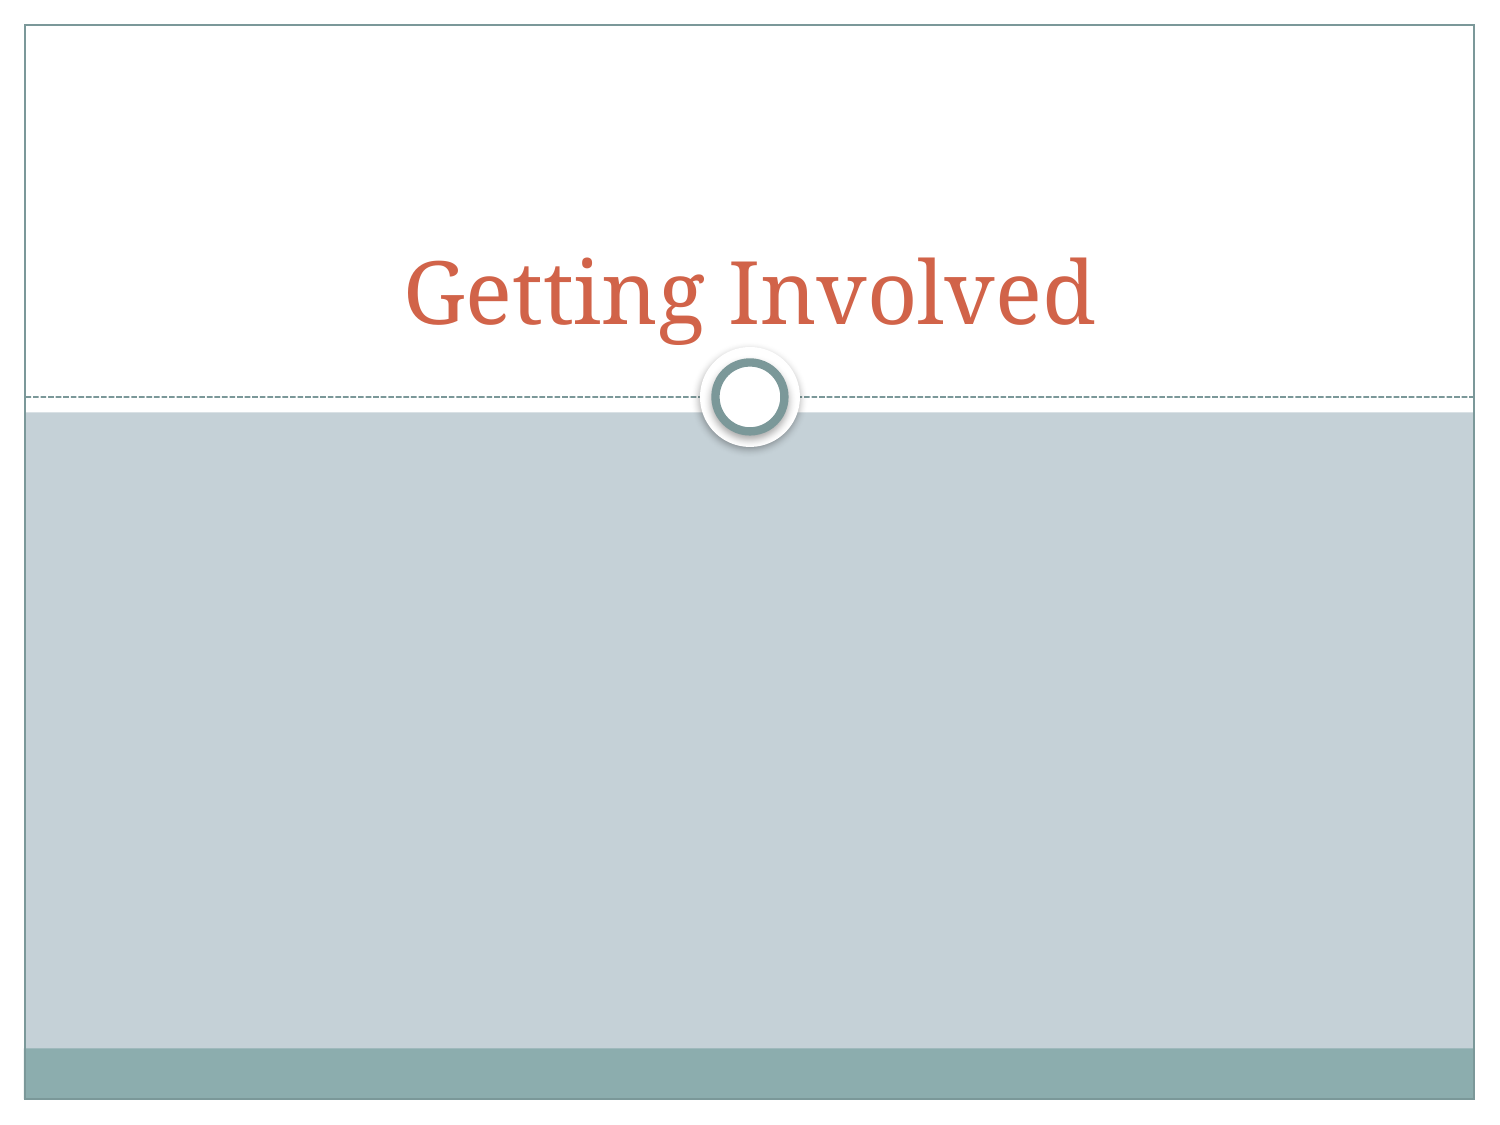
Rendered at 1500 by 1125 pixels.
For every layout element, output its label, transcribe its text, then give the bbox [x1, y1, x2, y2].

title Getting Involved [112, 62, 1388, 350]
